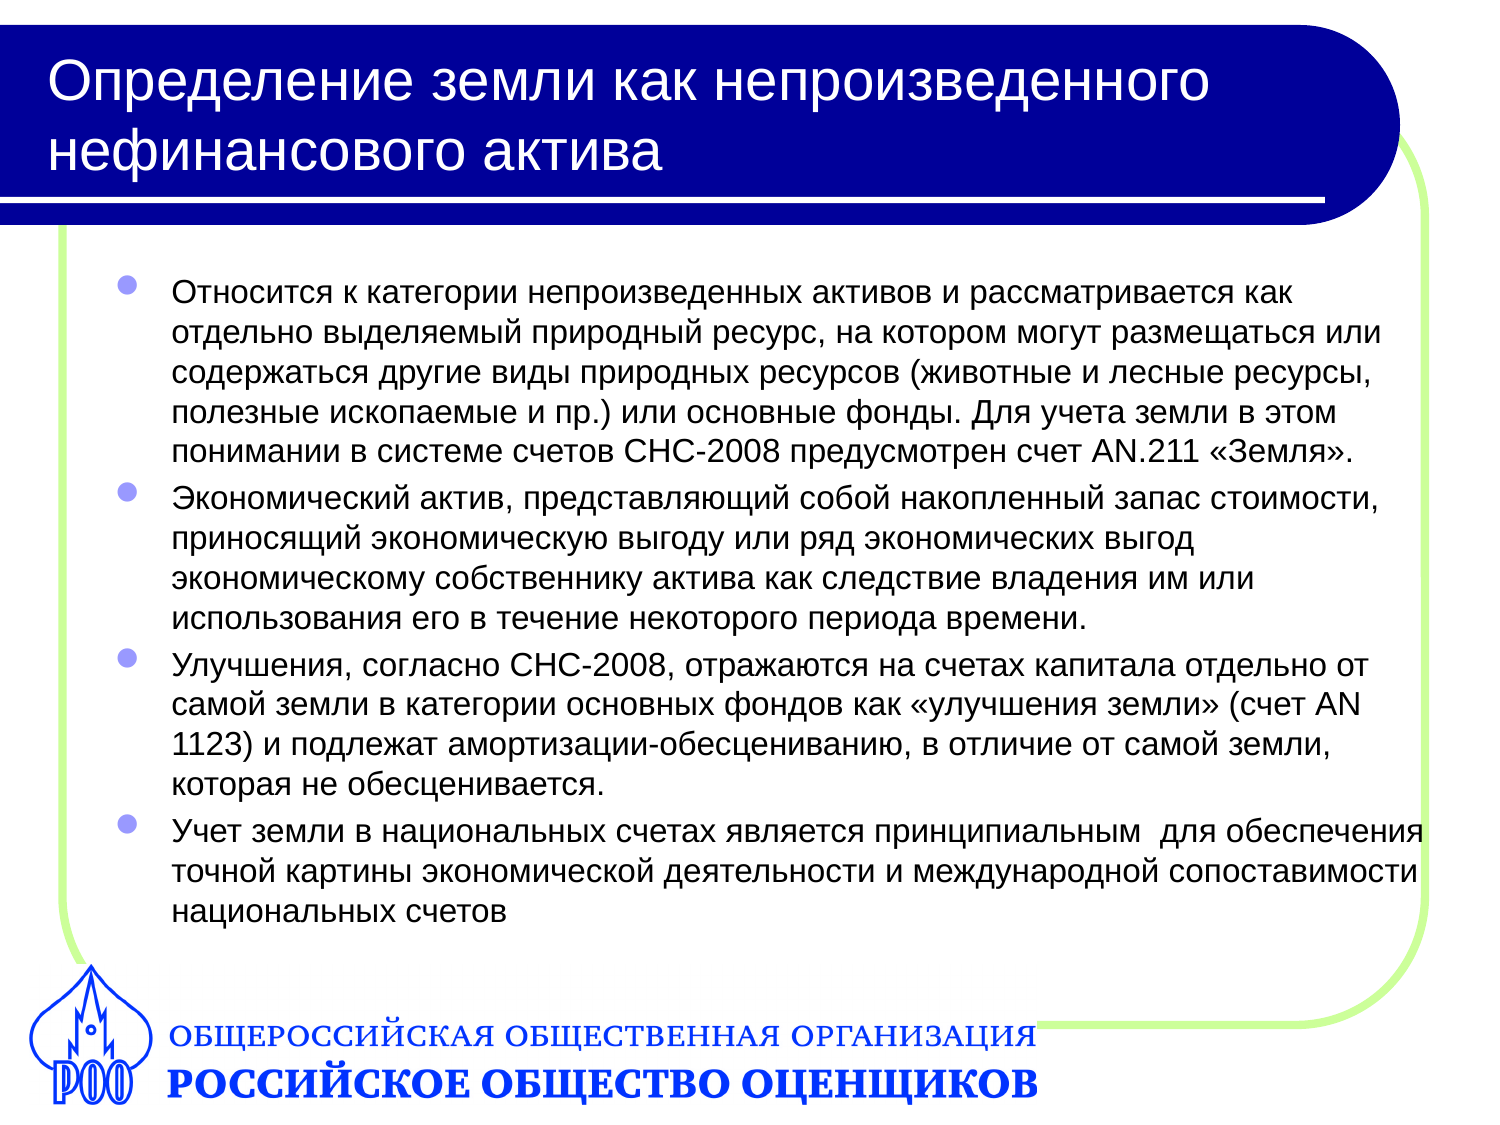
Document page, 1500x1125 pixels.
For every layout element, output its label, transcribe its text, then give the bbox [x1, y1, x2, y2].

title Определение земли как непроизведенного нефинансового актива [32, 37, 1347, 188]
picture [29, 964, 1037, 1105]
list Относится к категории непроизведенных активов и рассматривается как отдельно выделяемый природный ресурс, на котором могут размещаться или содержаться другие виды природных ресурсов (животные и лесные ресурсы, полезные ископаемые и пр.) или основные фонды. Для учета земли в этом понимании в системе счетов СНС-2008 предусмотрен счет АN.211 «Земля». Экономический актив, представляющий собой накопленный запас стоимости, приносящий экономическую выгоду или ряд экономических выгод экономическому собственнику актива как следствие владения им или использования его в течение некоторого периода времени. Улучшения, согласно СНС-2008, отражаются на счетах капитала отдельно от самой земли в категории основных фондов как «улучшения земли» (счет AN 1123) и подлежат амортизации-обесцениванию, в отличие от самой земли, которая не обесценивается. Учет земли в национальных счетах является принципиальным для обеспечения точной картины экономической деятельности и международной сопоставимости национальных счетов [99, 262, 1447, 988]
